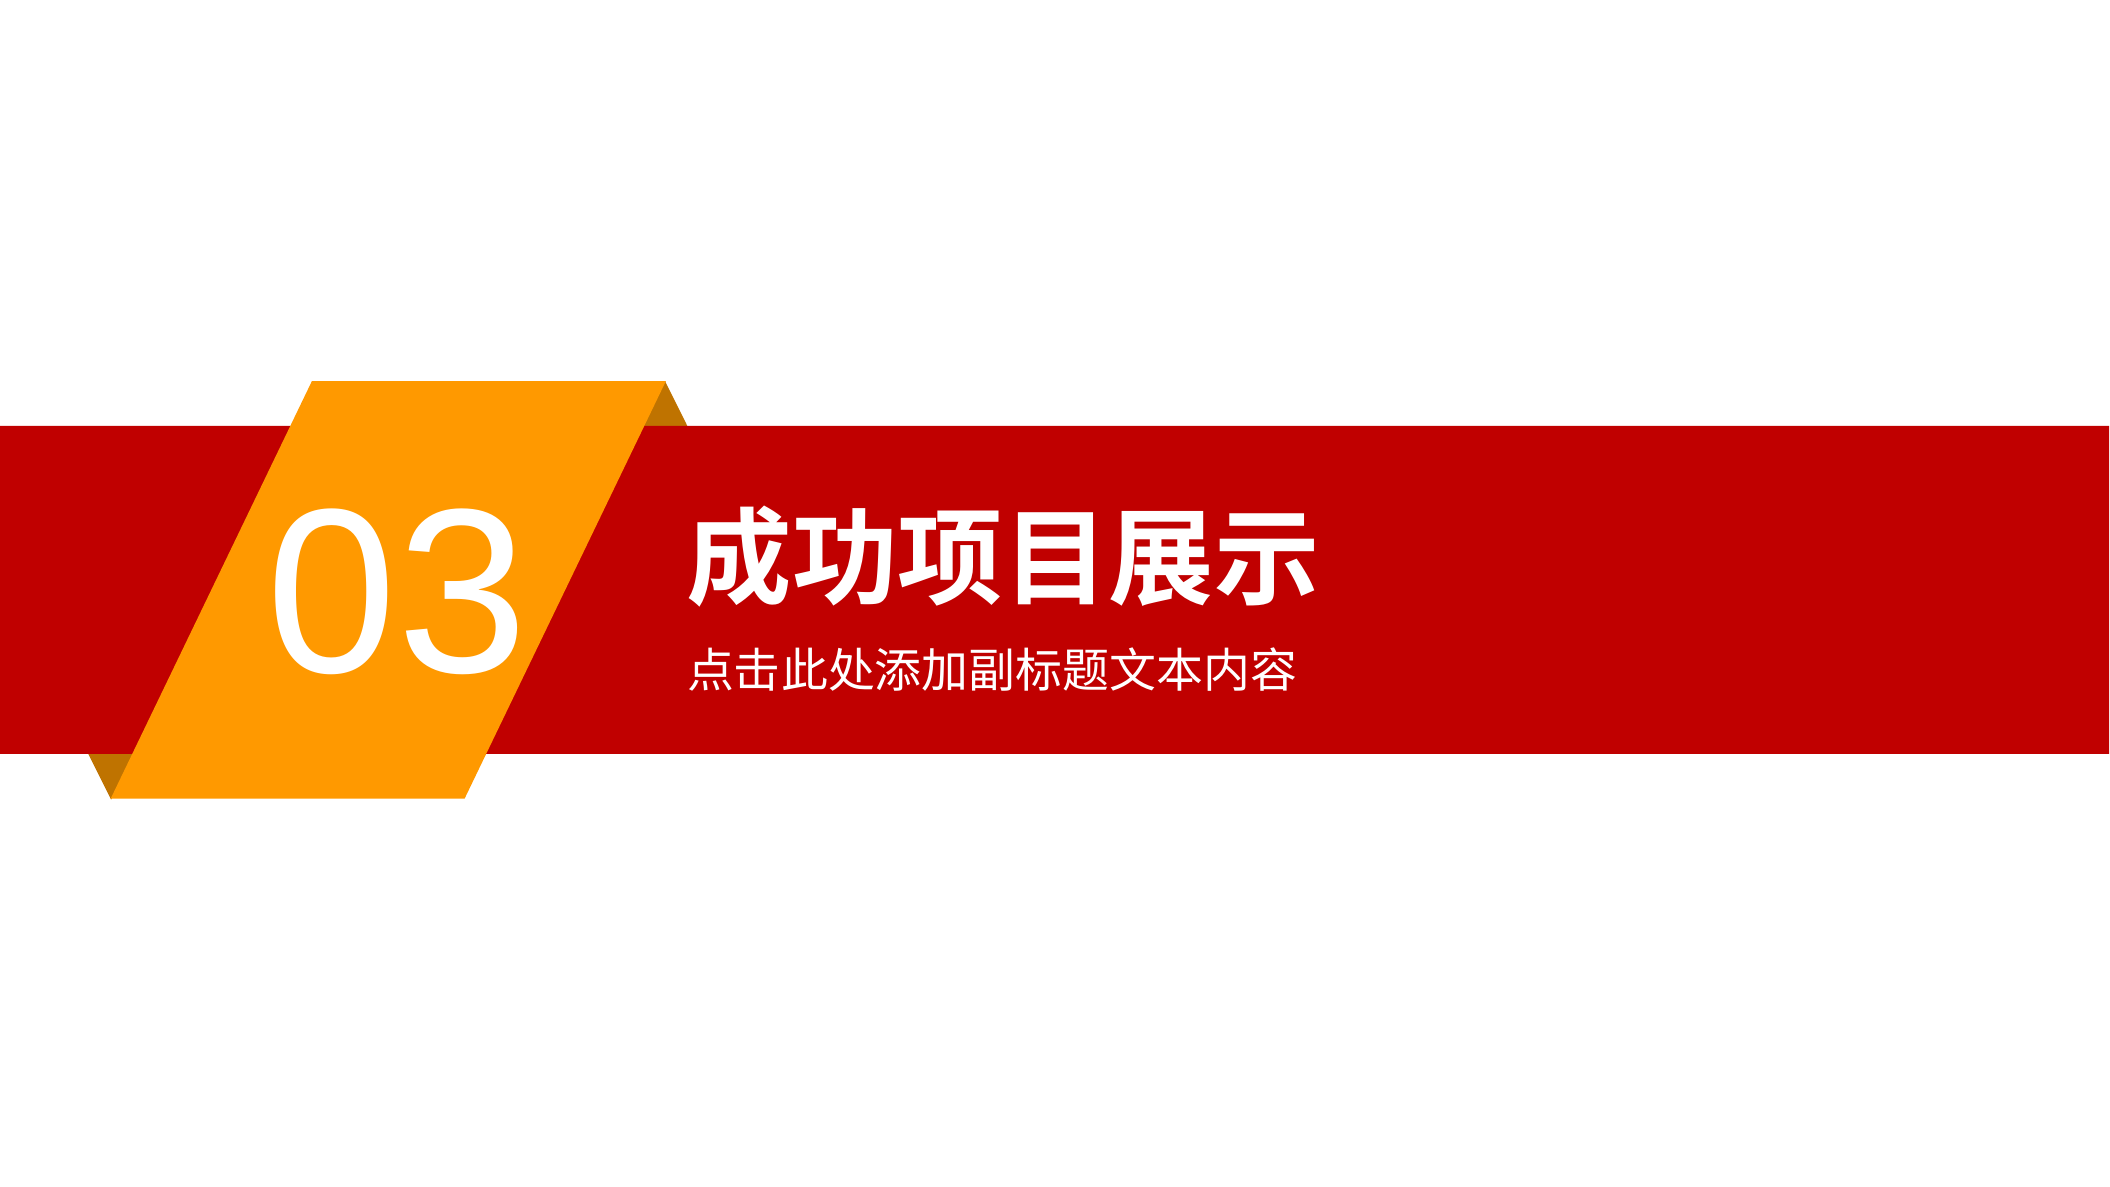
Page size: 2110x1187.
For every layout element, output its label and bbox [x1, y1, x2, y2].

text_box [0, 380, 2110, 800]
